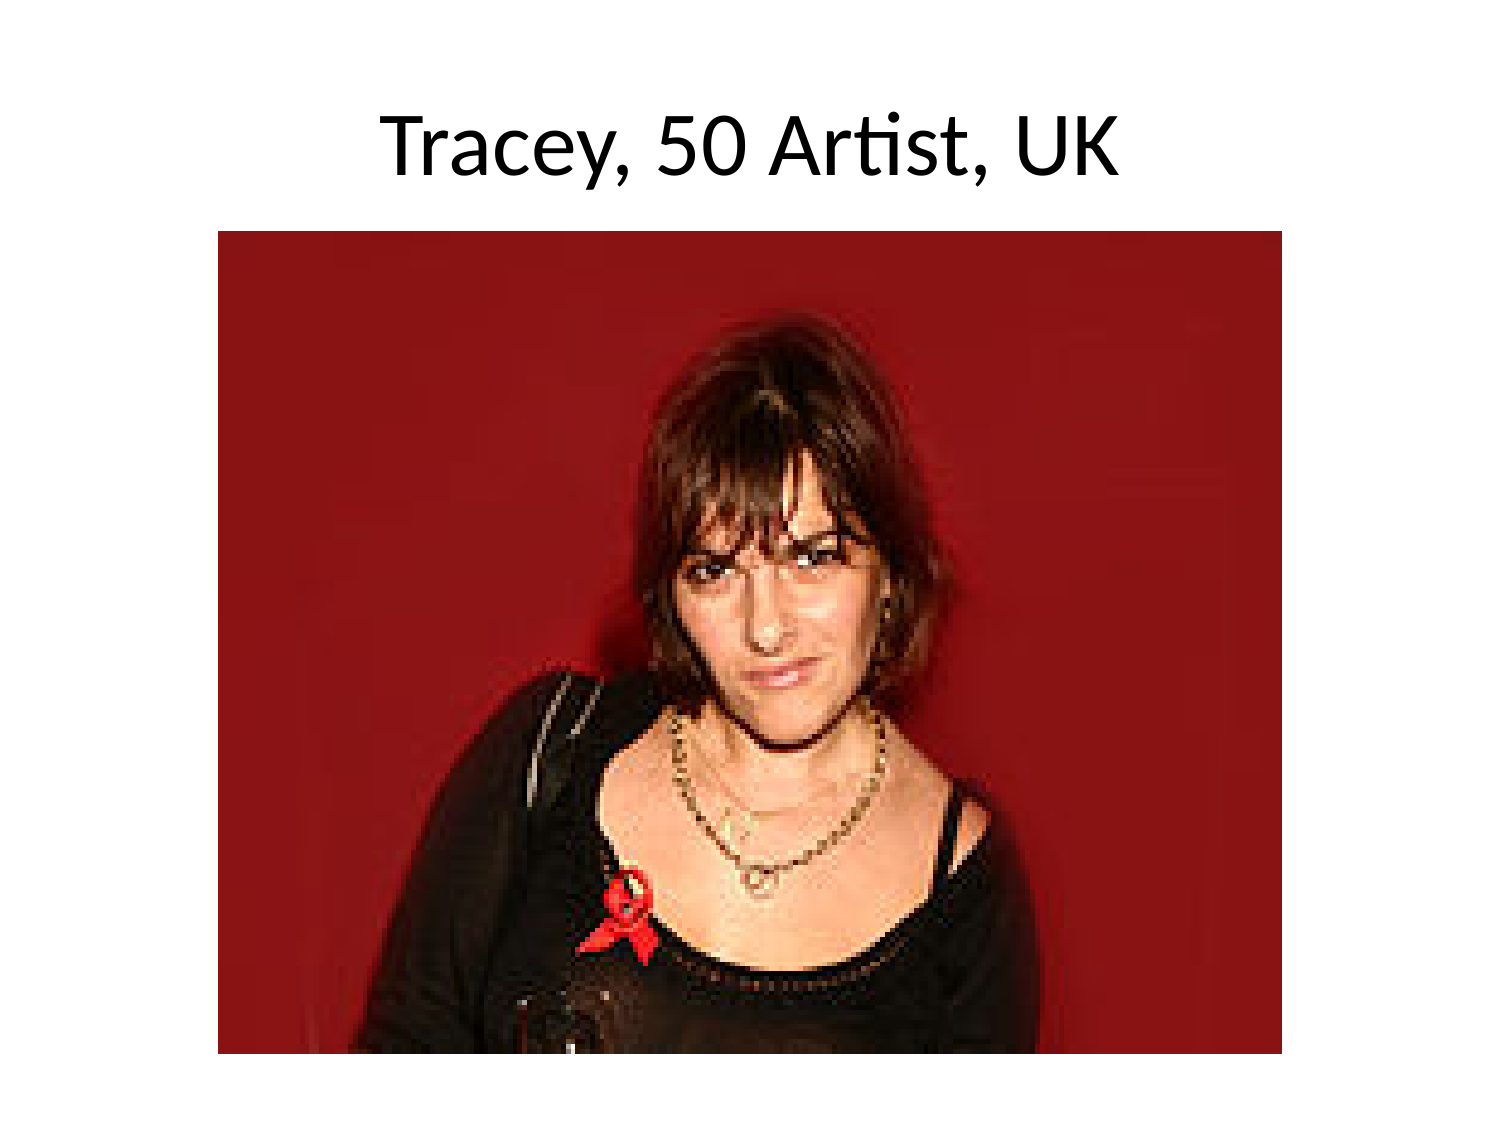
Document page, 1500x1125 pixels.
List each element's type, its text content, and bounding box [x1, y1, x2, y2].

title Tracey, 50 Artist, UK [75, 45, 1425, 233]
picture [218, 231, 1282, 1054]
